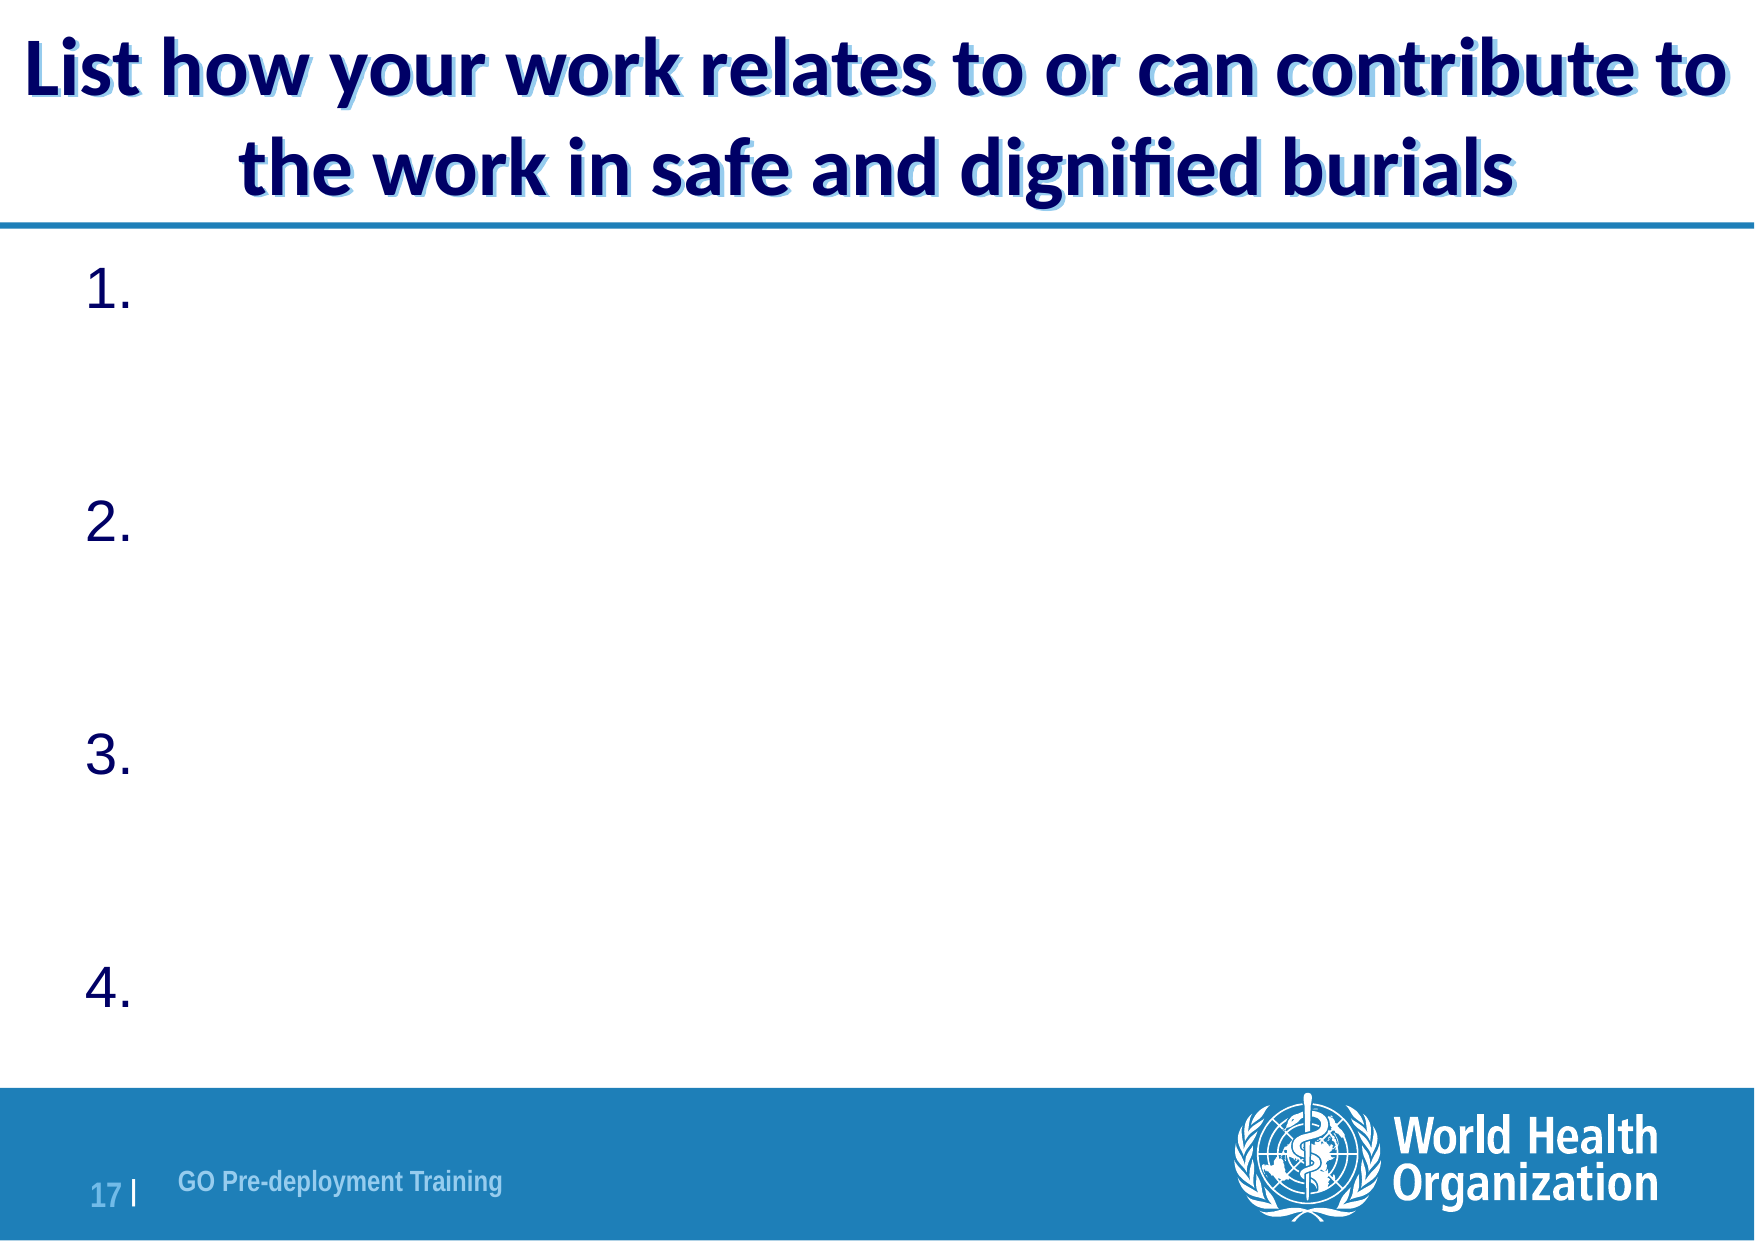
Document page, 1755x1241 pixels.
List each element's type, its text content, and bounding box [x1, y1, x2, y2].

list 1. 2. 3. 4. [84, 249, 1676, 1084]
title List how your work relates to or can contribute to the work in safe and dignified burials [0, 0, 1755, 224]
